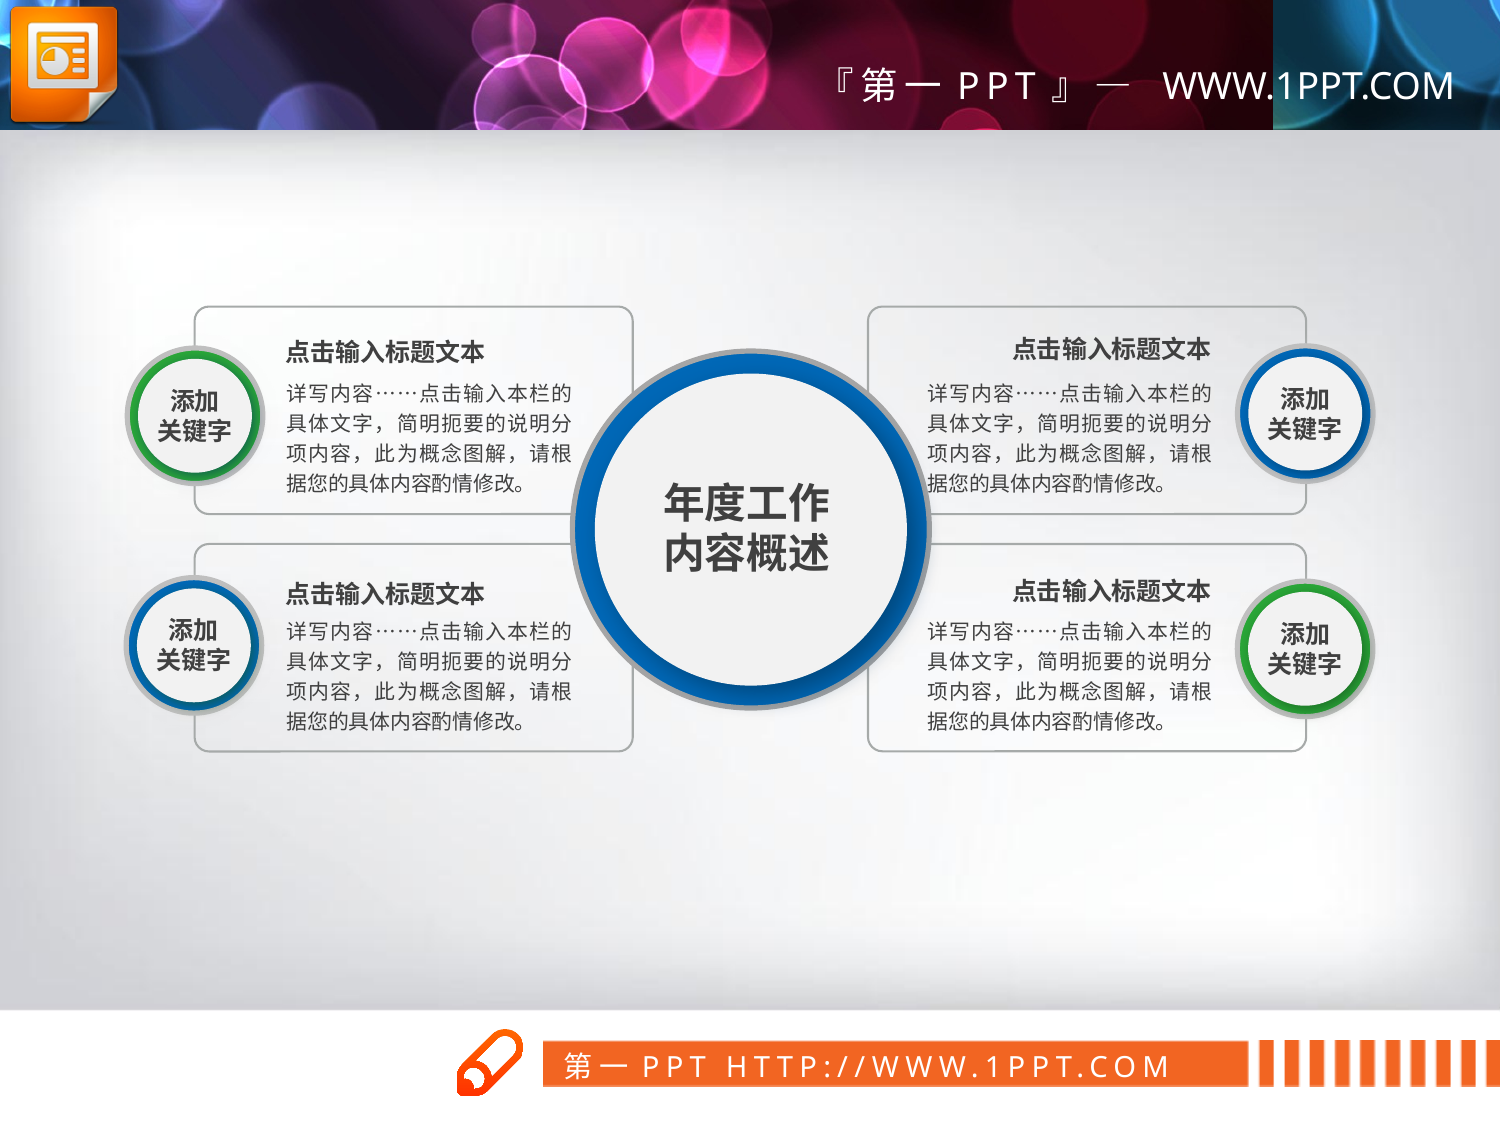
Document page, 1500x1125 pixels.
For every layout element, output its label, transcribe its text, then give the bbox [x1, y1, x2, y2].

text_box 点击输入标题文本 [982, 565, 1206, 616]
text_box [1211, 555, 1399, 743]
text_box 详写内容……点击输入本栏的具体文字，简明扼要的说明分项内容，此为概念图解，请根据您的具体内容酌情修改。 [293, 375, 567, 439]
picture [0, 0, 1500, 1012]
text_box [572, 350, 930, 709]
text_box [197, 543, 567, 613]
text_box 点击输入标题文本 [292, 324, 516, 374]
text_box 详写内容……点击输入本栏的具体文字，简明扼要的说明分项内容，此为概念图解，请根据您的具体内容酌情修改。 [935, 375, 1206, 439]
text_box [867, 306, 1306, 375]
text_box [198, 674, 633, 752]
picture [543, 1040, 1500, 1087]
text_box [101, 321, 289, 510]
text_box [1211, 319, 1399, 508]
text_box [935, 544, 1305, 613]
text_box 点击输入标题文本 [982, 324, 1206, 374]
text_box [194, 306, 633, 375]
text_box 详写内容……点击输入本栏的具体文字，简明扼要的说明分项内容，此为概念图解，请根据您的具体内容酌情修改。 [935, 613, 1206, 674]
text_box [935, 439, 1210, 515]
text_box 点击输入标题文本 [292, 565, 516, 616]
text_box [100, 551, 288, 740]
text_box [867, 674, 1294, 752]
text_box 详写内容……点击输入本栏的具体文字，简明扼要的说明分项内容，此为概念图解，请根据您的具体内容酌情修改。 [292, 613, 567, 674]
text_box [291, 439, 567, 515]
